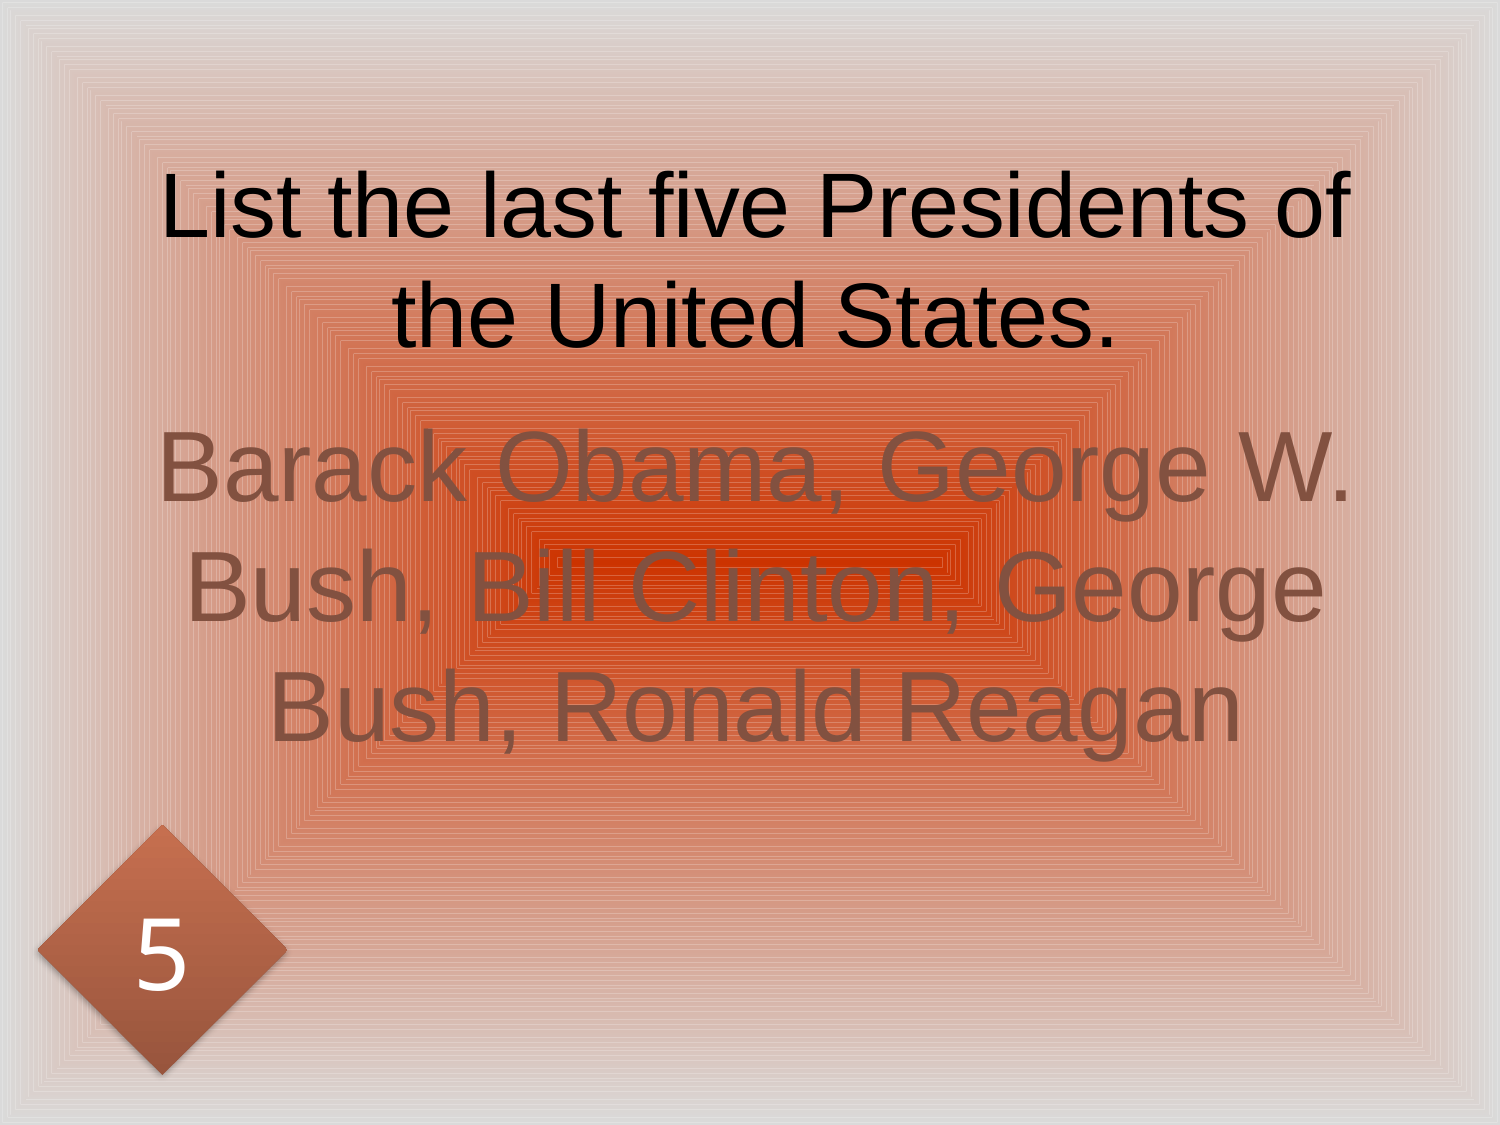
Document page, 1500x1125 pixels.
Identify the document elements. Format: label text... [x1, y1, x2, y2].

text_box 5 [37, 825, 288, 1075]
text_box Barack Obama, George W. Bush, Bill Clinton, George Bush, Ronald Reagan [112, 412, 1400, 750]
title List the last five Presidents of the United States. [112, 87, 1401, 426]
